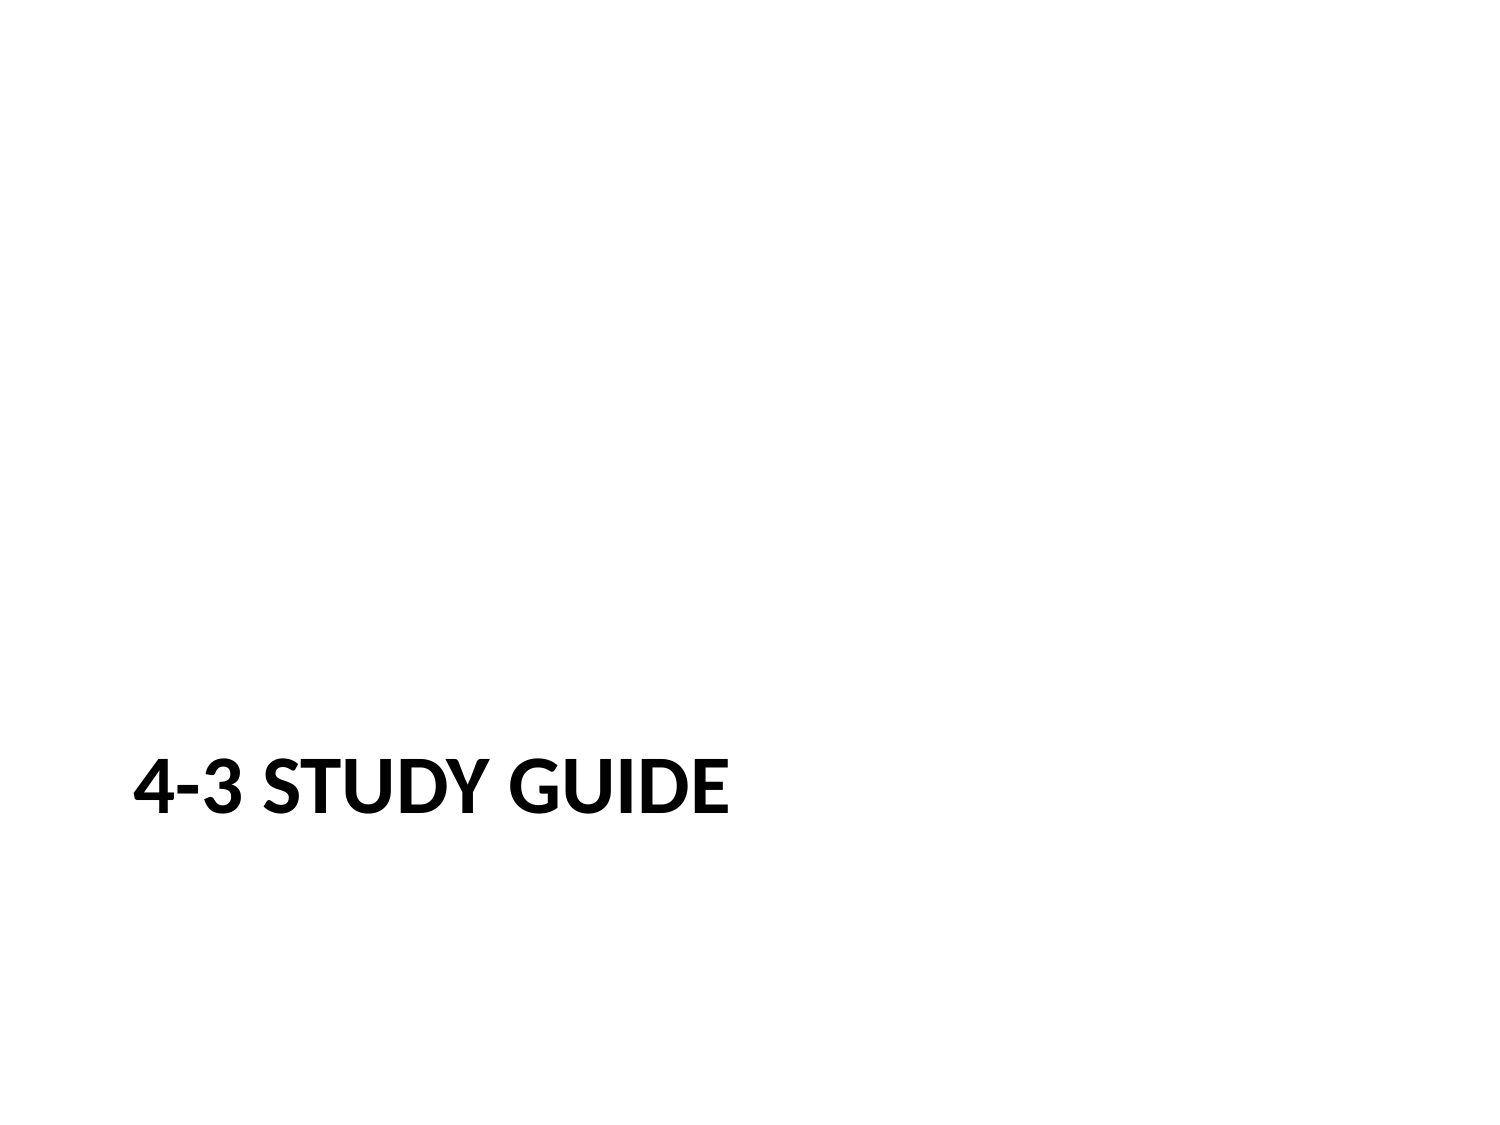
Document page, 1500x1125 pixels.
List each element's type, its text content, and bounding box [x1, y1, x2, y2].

title 4-3 study Guide [118, 722, 1394, 947]
